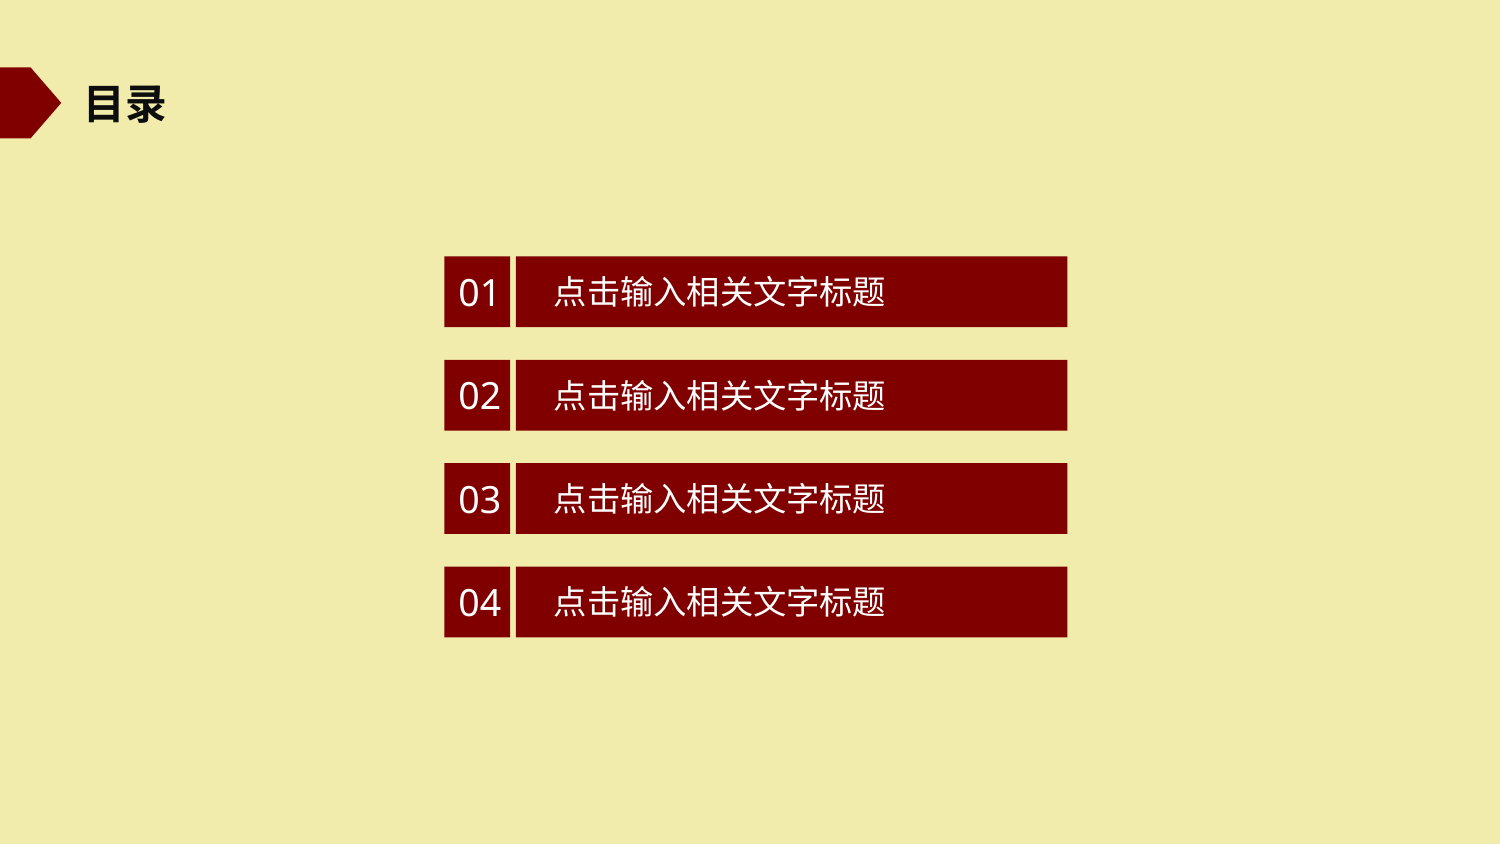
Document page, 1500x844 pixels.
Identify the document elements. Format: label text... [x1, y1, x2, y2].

text_box 目录 [69, 70, 183, 135]
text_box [515, 256, 1068, 328]
text_box 02 [443, 364, 510, 425]
text_box [442, 254, 512, 329]
text_box [442, 564, 512, 639]
text_box [0, 65, 63, 141]
text_box 03 [443, 468, 510, 529]
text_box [515, 566, 1068, 638]
text_box 04 [443, 571, 510, 632]
text_box 01 [443, 261, 510, 322]
text_box [442, 358, 512, 433]
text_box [515, 462, 1068, 535]
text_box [515, 359, 1068, 431]
text_box [442, 461, 512, 536]
